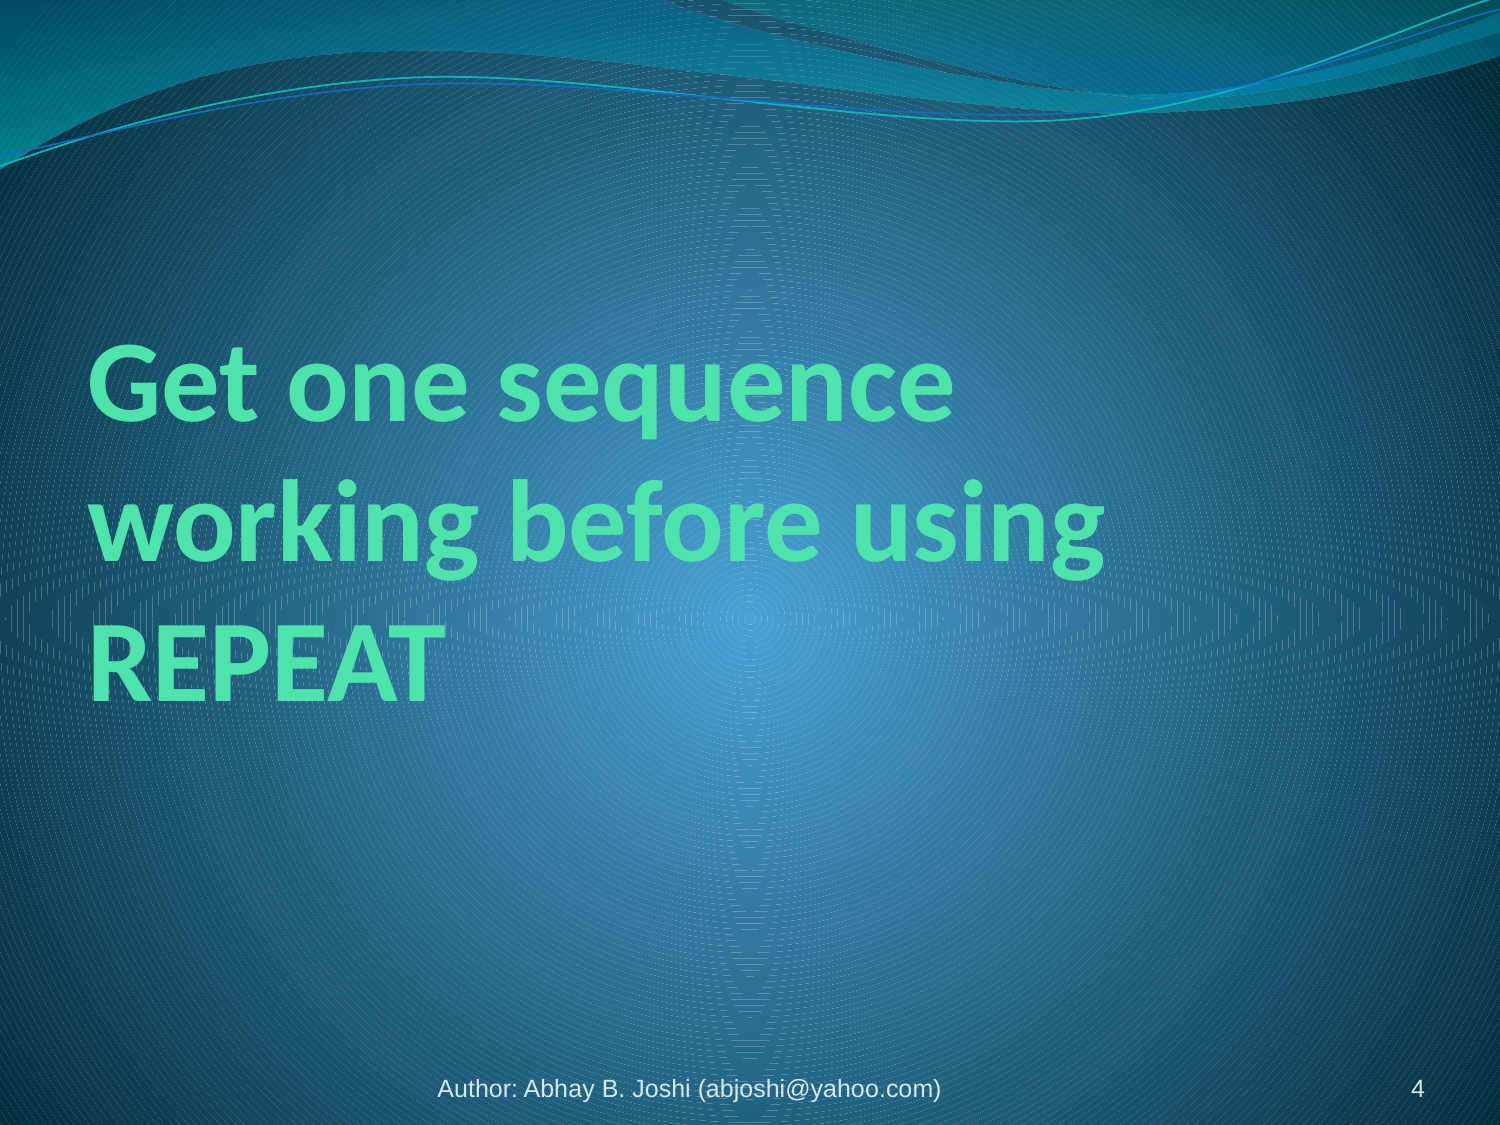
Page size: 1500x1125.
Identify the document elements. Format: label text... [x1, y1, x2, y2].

title Get one sequence working before using REPEAT [86, 501, 1362, 725]
slide_number 4 [1299, 1042, 1425, 1103]
footer Author: Abhay B. Joshi (abjoshi@yahoo.com) [437, 1042, 988, 1103]
